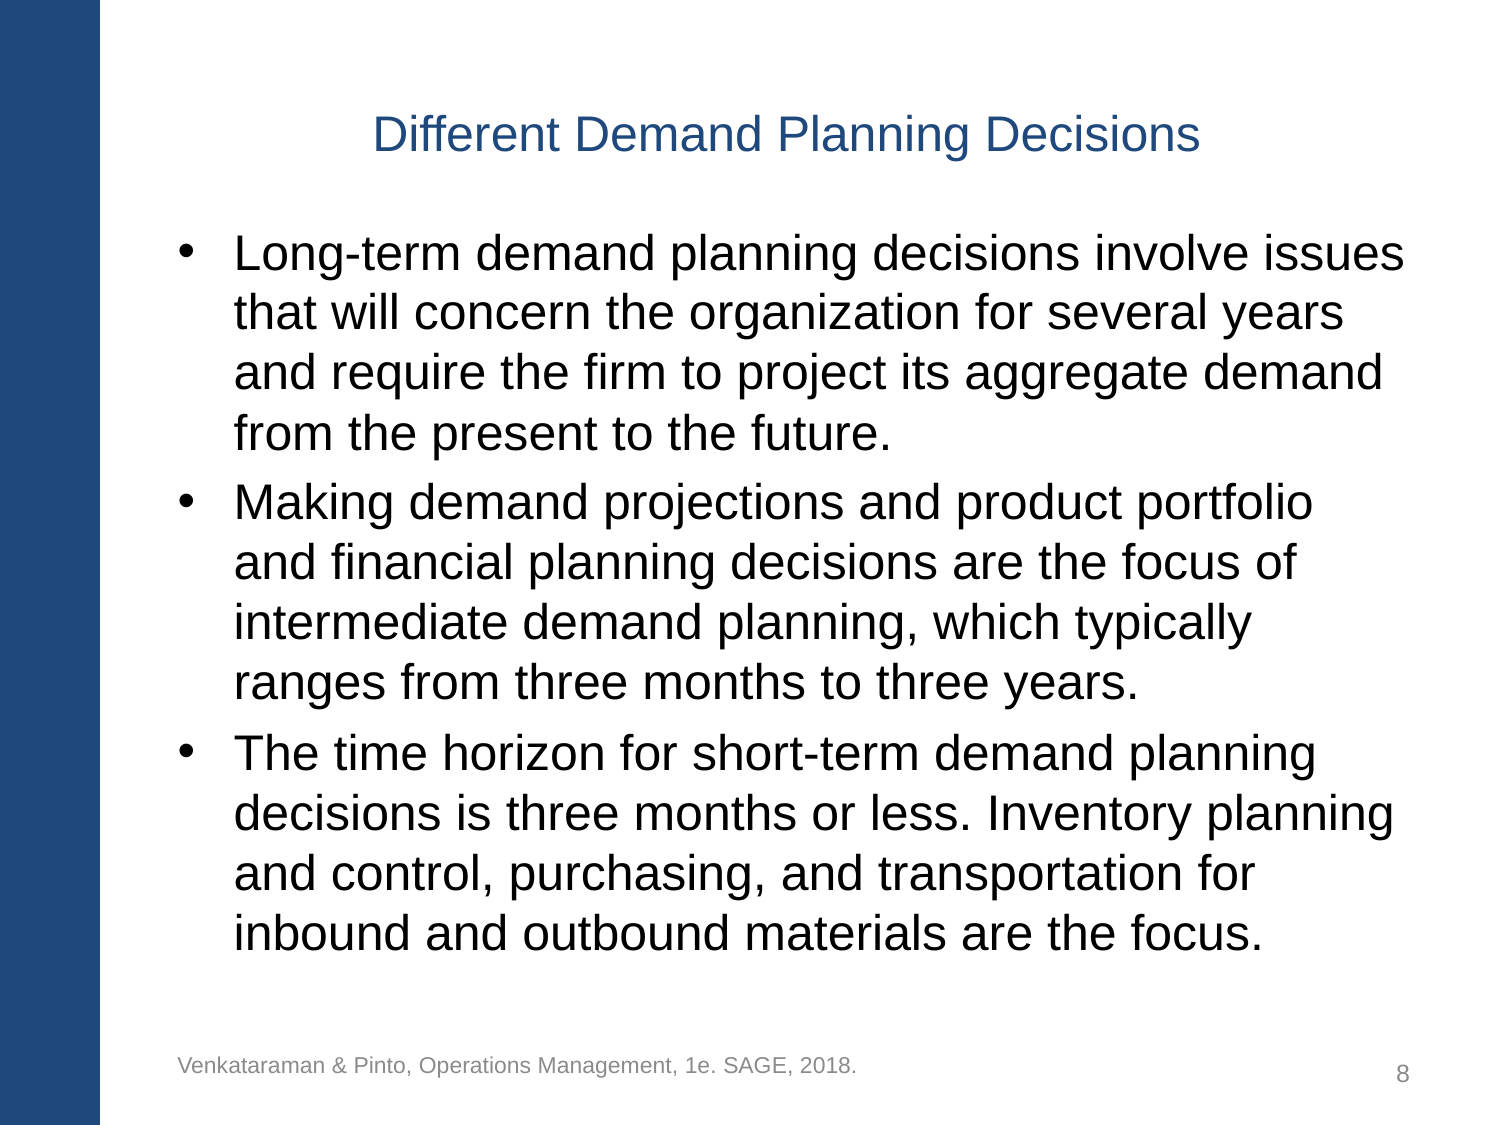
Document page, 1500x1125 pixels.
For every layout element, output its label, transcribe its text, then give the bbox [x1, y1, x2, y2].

list Long-term demand planning decisions involve issues that will concern the organization for several years and require the firm to project its aggregate demand from the present to the future. Making demand projections and product portfolio and financial planning decisions are the focus of intermediate demand planning, which typically ranges from three months to three years. The time horizon for short-term demand planning decisions is three months or less. Inventory planning and control, purchasing, and transportation for inbound and outbound materials are the focus. [162, 212, 1425, 1013]
footer Venkataraman & Pinto, Operations Management, 1e. SAGE, 2018. [162, 1042, 1313, 1103]
title Different Demand Planning Decisions [162, 37, 1425, 212]
slide_number 8 [1350, 1042, 1425, 1103]
